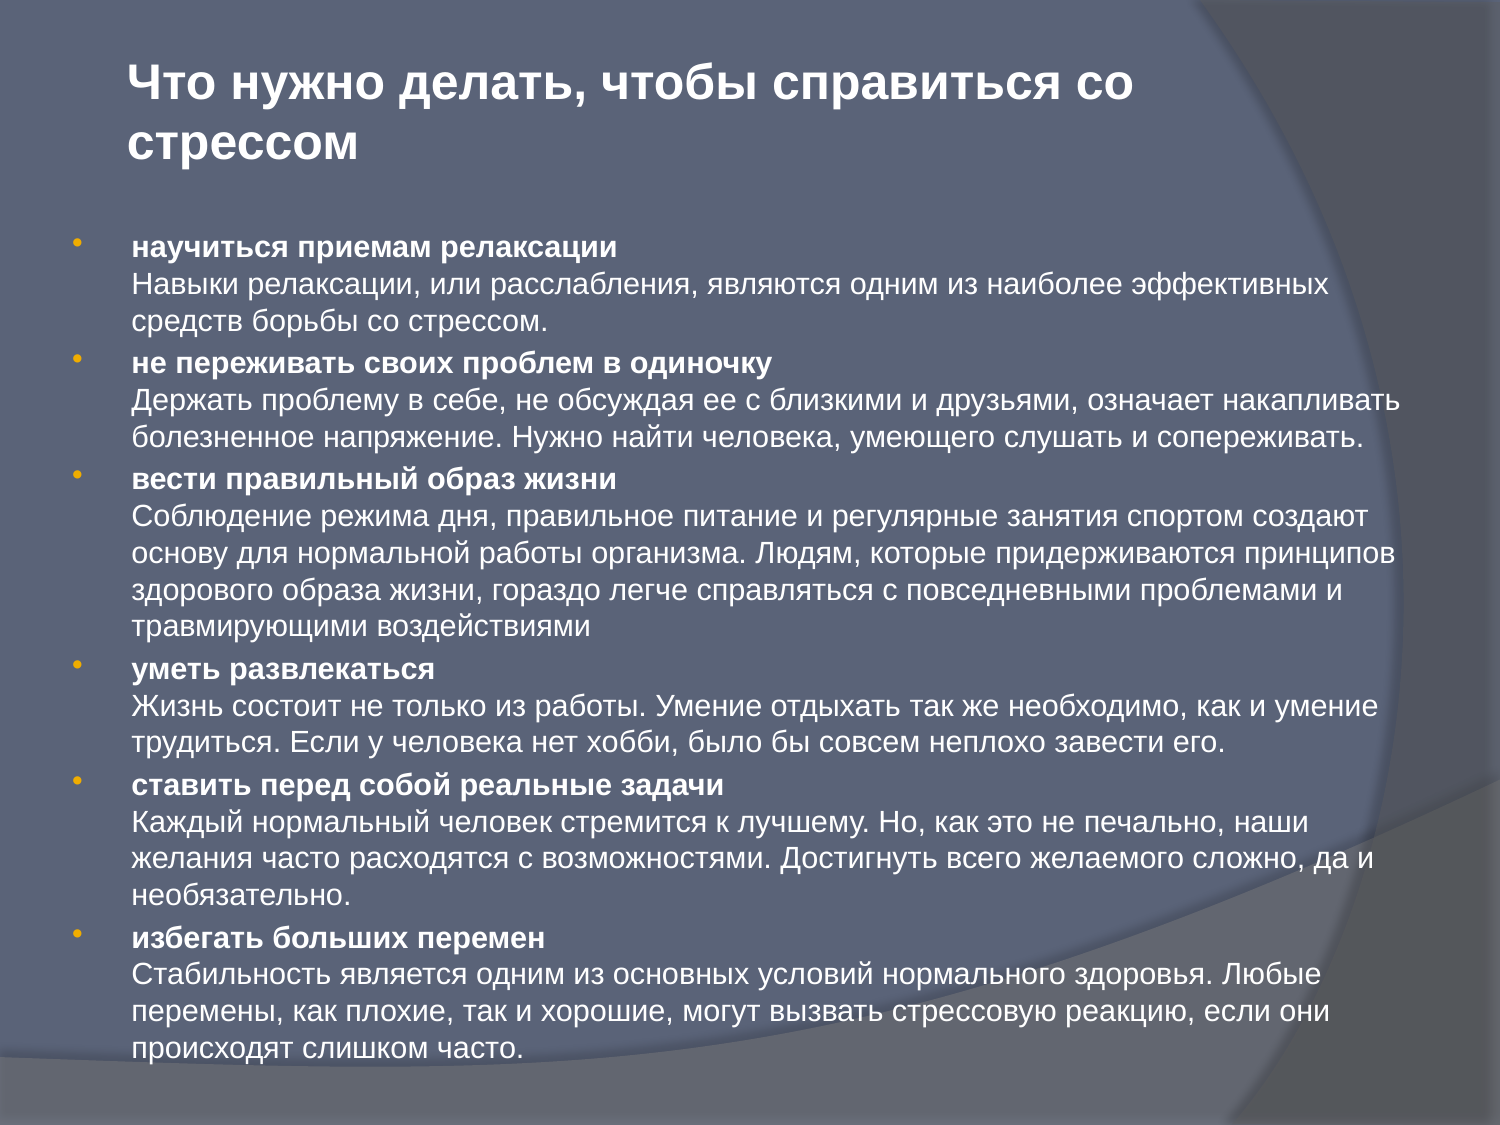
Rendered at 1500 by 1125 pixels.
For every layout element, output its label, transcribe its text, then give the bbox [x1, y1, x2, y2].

text_box Что нужно делать, чтобы справиться со стрессом [112, 42, 1317, 178]
list научиться приемам релаксации Навыки релаксации, или расслабления, являются одним из наиболее эффективных средств борьбы со стрессом. не переживать своих проблем в одиночку Держать проблему в себе, не обсуждая ее с близкими и друзьями, означает накапливать болезненное напряжение. Нужно найти человека, умеющего слушать и сопереживать. вести правильный образ жизни Соблюдение режима дня, правильное питание и регулярные занятия спортом создают основу для нормальной работы организма. Людям, которые придерживаются принципов здорового образа жизни, гораздо легче справляться с повседневными проблемами и травмирующими воздействиями уметь развлекаться Жизнь состоит не только из работы. Умение отдыхать так же необходимо, как и умение трудиться. Если у человека нет хобби, было бы совсем неплохо завести его. ставить перед собой реальные задачи Каждый нормальный человек стремится к лучшему. Но, как это не печально, наши желания часто расходятся с возможностями. Достигнуть всего желаемого сложно, да и необязательно. избегать больших перемен Стабильность является одним из основных условий нормального здоровья. Любые перемены, как плохие, так и хорошие, могут вызвать стрессовую реакцию, если они происходят слишком часто. [53, 219, 1424, 1083]
